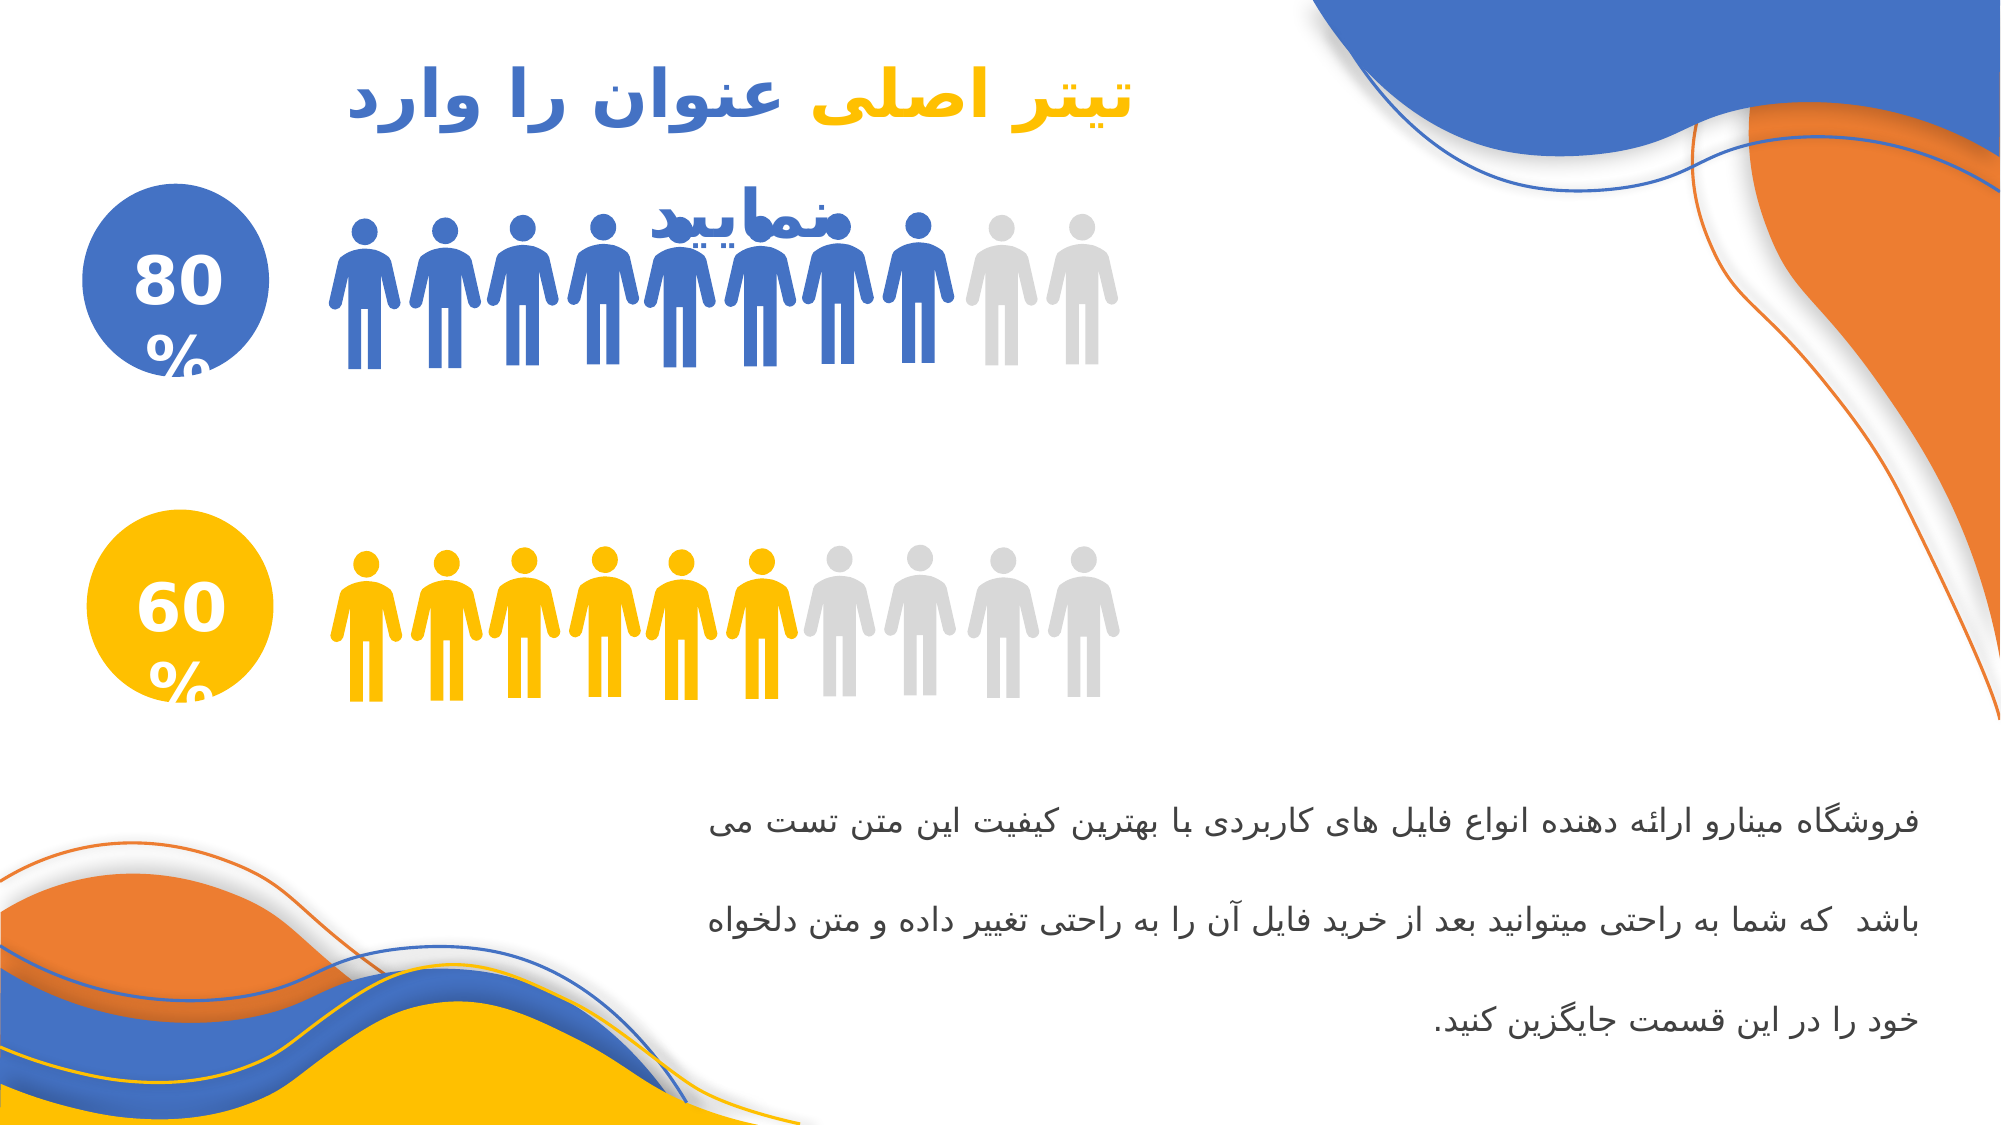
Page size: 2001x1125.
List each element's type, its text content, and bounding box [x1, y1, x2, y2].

text_box 60% [102, 557, 261, 733]
text_box تیتر اصلی عنوان را وارد نمایید [328, 3, 1154, 258]
text_box [82, 183, 256, 336]
text_box 80% [99, 230, 258, 406]
text_box [258, 234, 270, 326]
text_box فروشگاه مینارو ارائه دهنده انواع فایل های کاربردی با بهترین کیفیت این متن تست می باشد که شما به راحتی میتوانید بعد از خرید فایل آن را به راحتی تغییر داده و متن دلخواه خود را در این قسمت جایگزین کنید. [692, 731, 1936, 1046]
text_box [86, 509, 274, 660]
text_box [328, 212, 1119, 370]
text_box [330, 544, 1120, 702]
